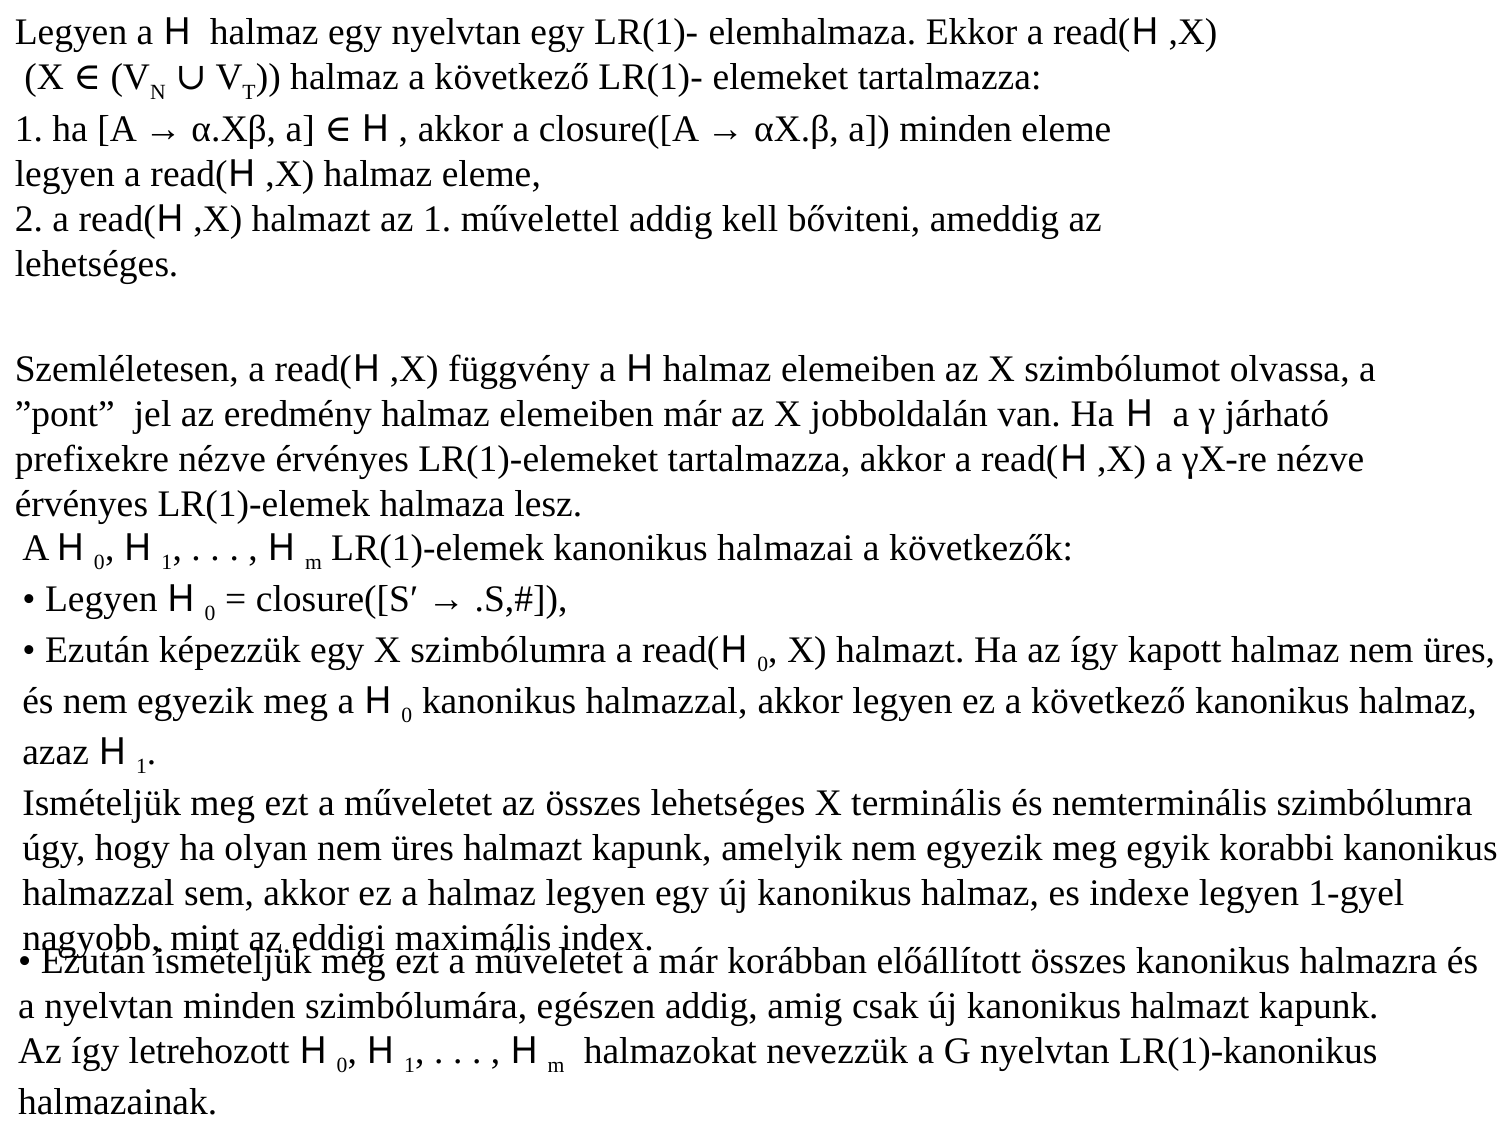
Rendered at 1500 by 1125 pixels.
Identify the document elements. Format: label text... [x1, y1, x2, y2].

text_box • Ezután ismételjük meg ezt a műveletet a már korábban előállított összes kanonikus halmazra és a nyelvtan minden szimbólumára, egészen addig, amig csak új kanonikus halmazt kapunk. Az így letrehozott H 0, H 1, . . . , H m halmazokat nevezzük a G nyelvtan LR(1)-kanonikus halmazainak. [3, 928, 1500, 1125]
text_box A H 0, H 1, . . . , H m LR(1)-elemek kanonikus halmazai a következők: • Legyen H 0 = closure([S′ → .S,#]), • Ezután képezzük egy X szimbólumra a read(H 0, X) halmazt. Ha az így kapott halmaz nem üres, és nem egyezik meg a H 0 kanonikus halmazzal, akkor legyen ez a következő kanonikus halmaz, azaz H 1. Ismételjük meg ezt a műveletet az összes lehetséges X terminális és nemterminális szimbólumra úgy, hogy ha olyan nem üres halmazt kapunk, amelyik nem egyezik meg egyik korabbi kanonikus halmazzal sem, akkor ez a halmaz legyen egy új kanonikus halmaz, es indexe legyen 1-gyel nagyobb, mint az eddigi maximális index. [7, 515, 1500, 928]
text_box Legyen a H halmaz egy nyelvtan egy LR(1)- elemhalmaza. Ekkor a read(H ,X) (X ∈ (VN ∪ VT)) halmaz a következő LR(1)- elemeket tartalmazza: 1. ha [A → α.Xβ, a] ∈ H , akkor a closure([A → αX.β, a]) minden eleme legyen a read(H ,X) halmaz eleme, 2. a read(H ,X) halmazt az 1. művelettel addig kell bőviteni, ameddig az lehetséges. Szemléletesen, a read(H ,X) függvény a H halmaz elemeiben az X szimbólumot olvassa, a ”pont” jel az eredmény halmaz elemeiben már az X jobboldalán van. Ha H a γ járható prefixekre nézve érvényes LR(1)-elemeket tartalmazza, akkor a read(H ,X) a γX-re nézve érvényes LR(1)-elemek halmaza lesz. [0, 0, 1463, 531]
